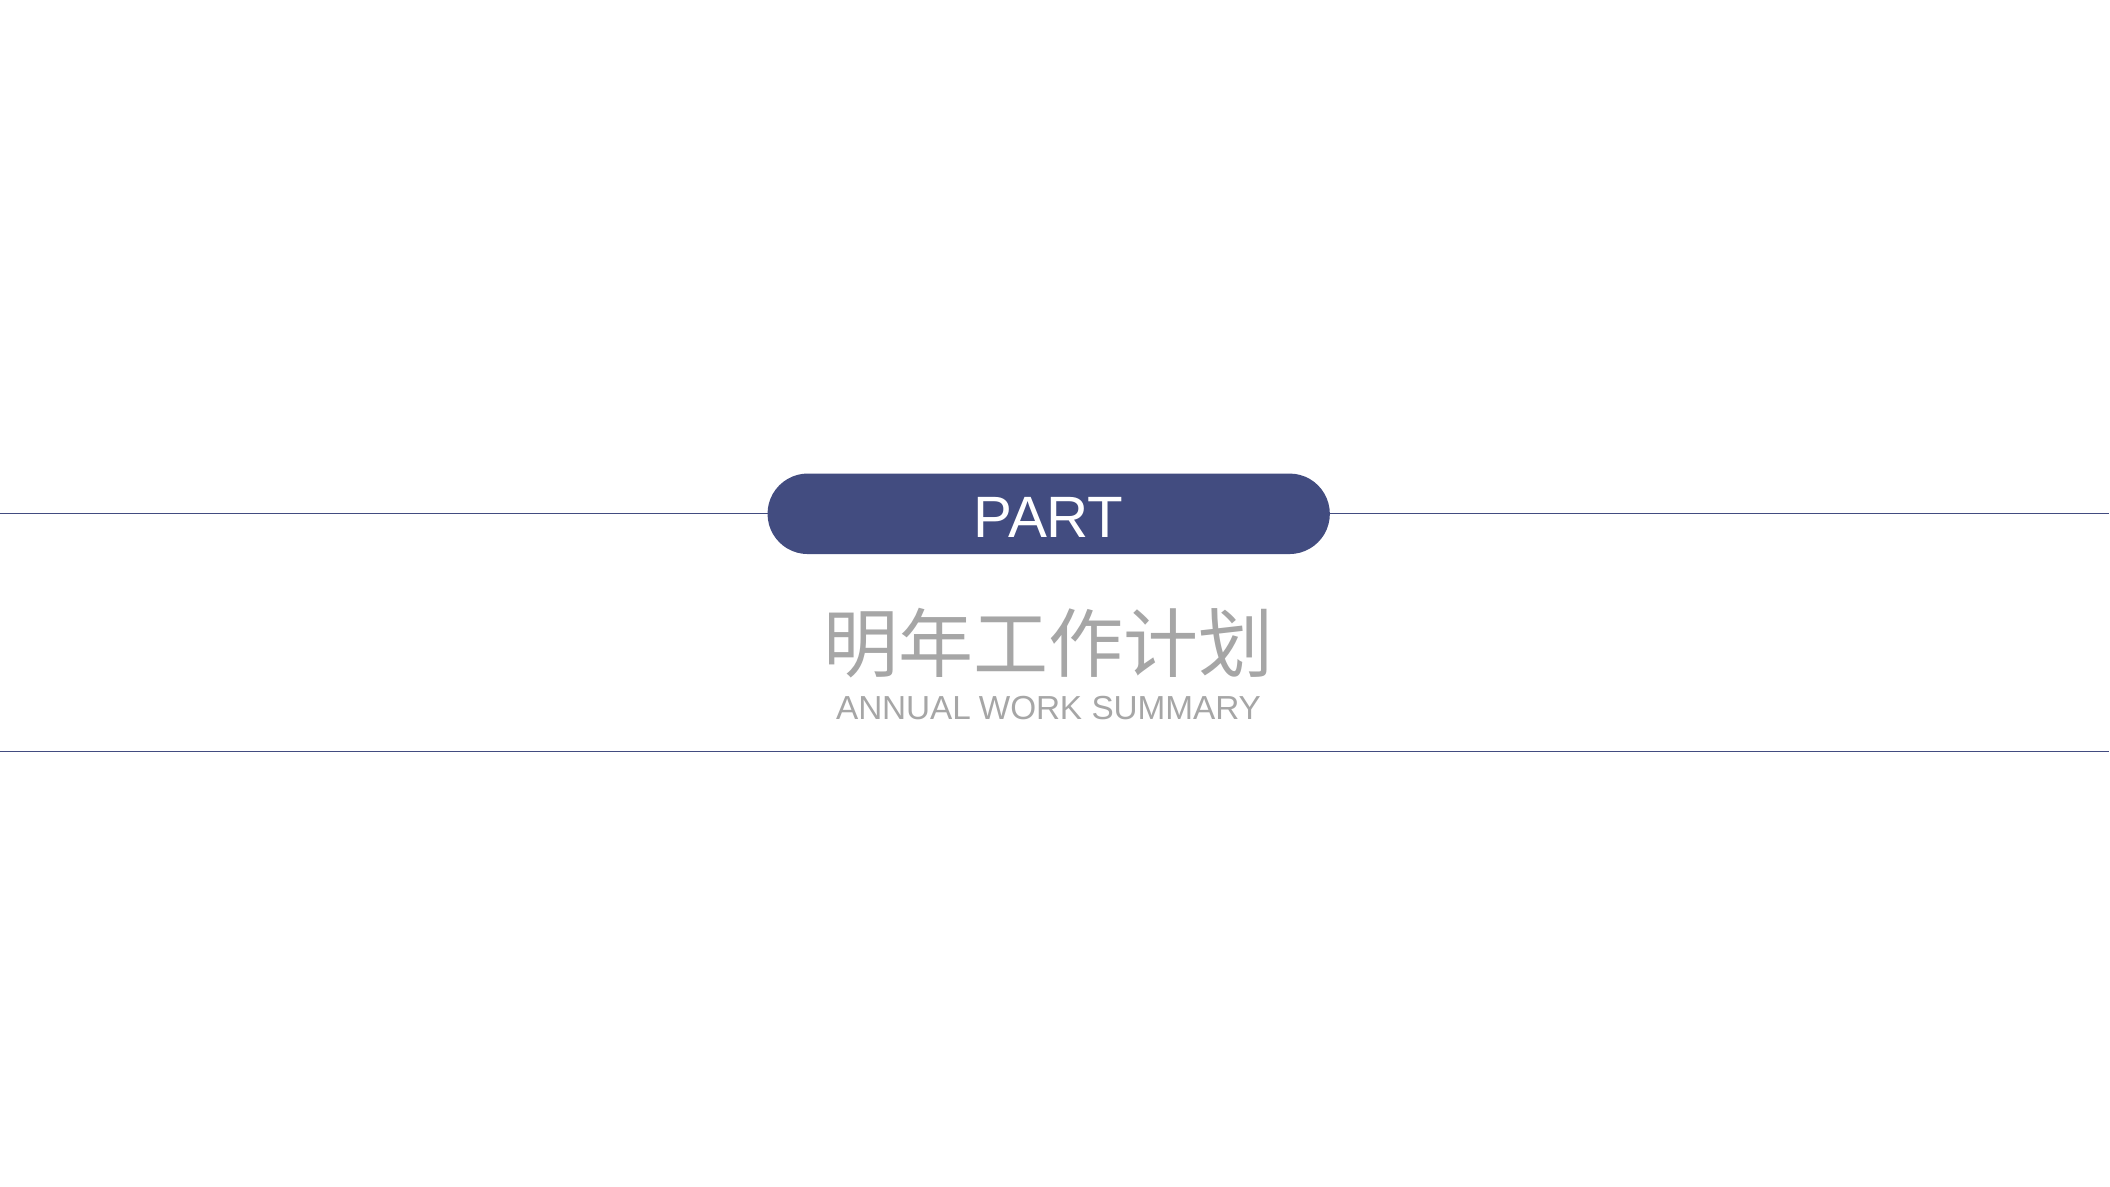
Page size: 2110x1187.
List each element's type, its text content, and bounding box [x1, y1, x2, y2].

text_box PART [767, 473, 1330, 513]
text_box PART [767, 514, 1330, 555]
